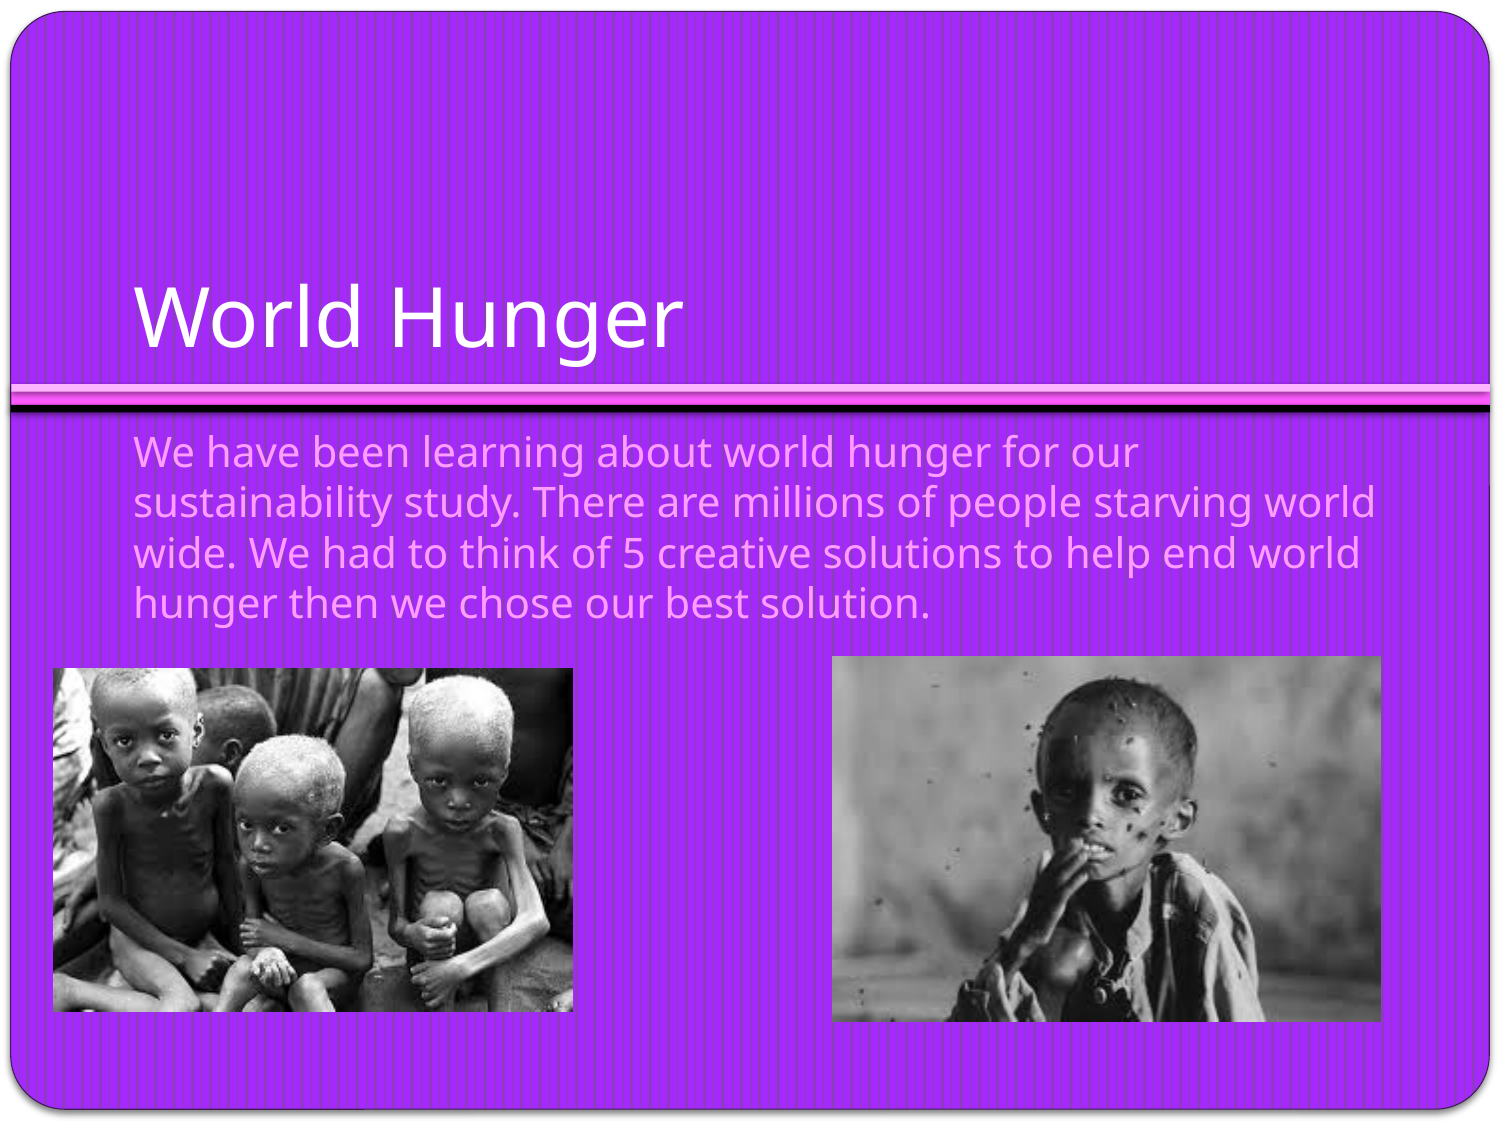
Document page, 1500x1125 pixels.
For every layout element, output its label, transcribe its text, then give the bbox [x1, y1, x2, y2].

picture [832, 656, 1381, 1022]
title World Hunger [118, 156, 1394, 380]
list We have been learning about world hunger for our sustainability study. There are millions of people starving world wide. We had to think of 5 creative solutions to help end world hunger then we chose our best solution. [118, 417, 1394, 638]
picture [52, 668, 573, 1012]
